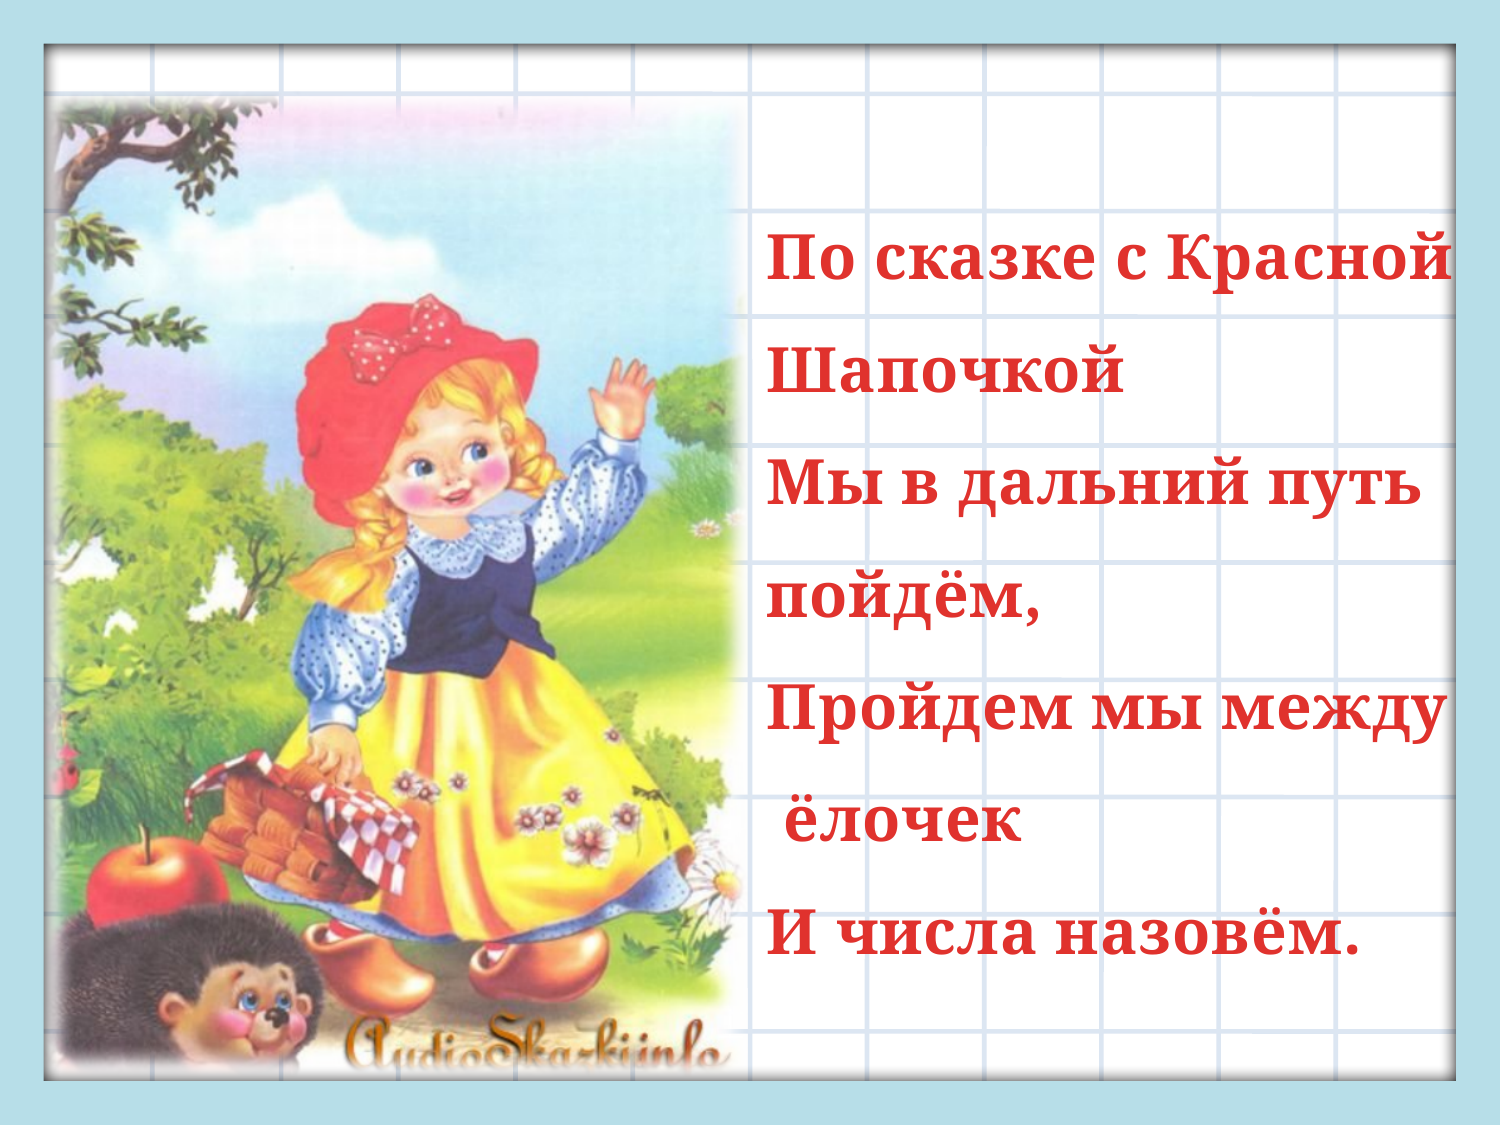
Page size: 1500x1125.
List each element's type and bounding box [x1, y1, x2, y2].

picture [41, 89, 751, 1077]
text_box [0, 0, 1500, 1125]
